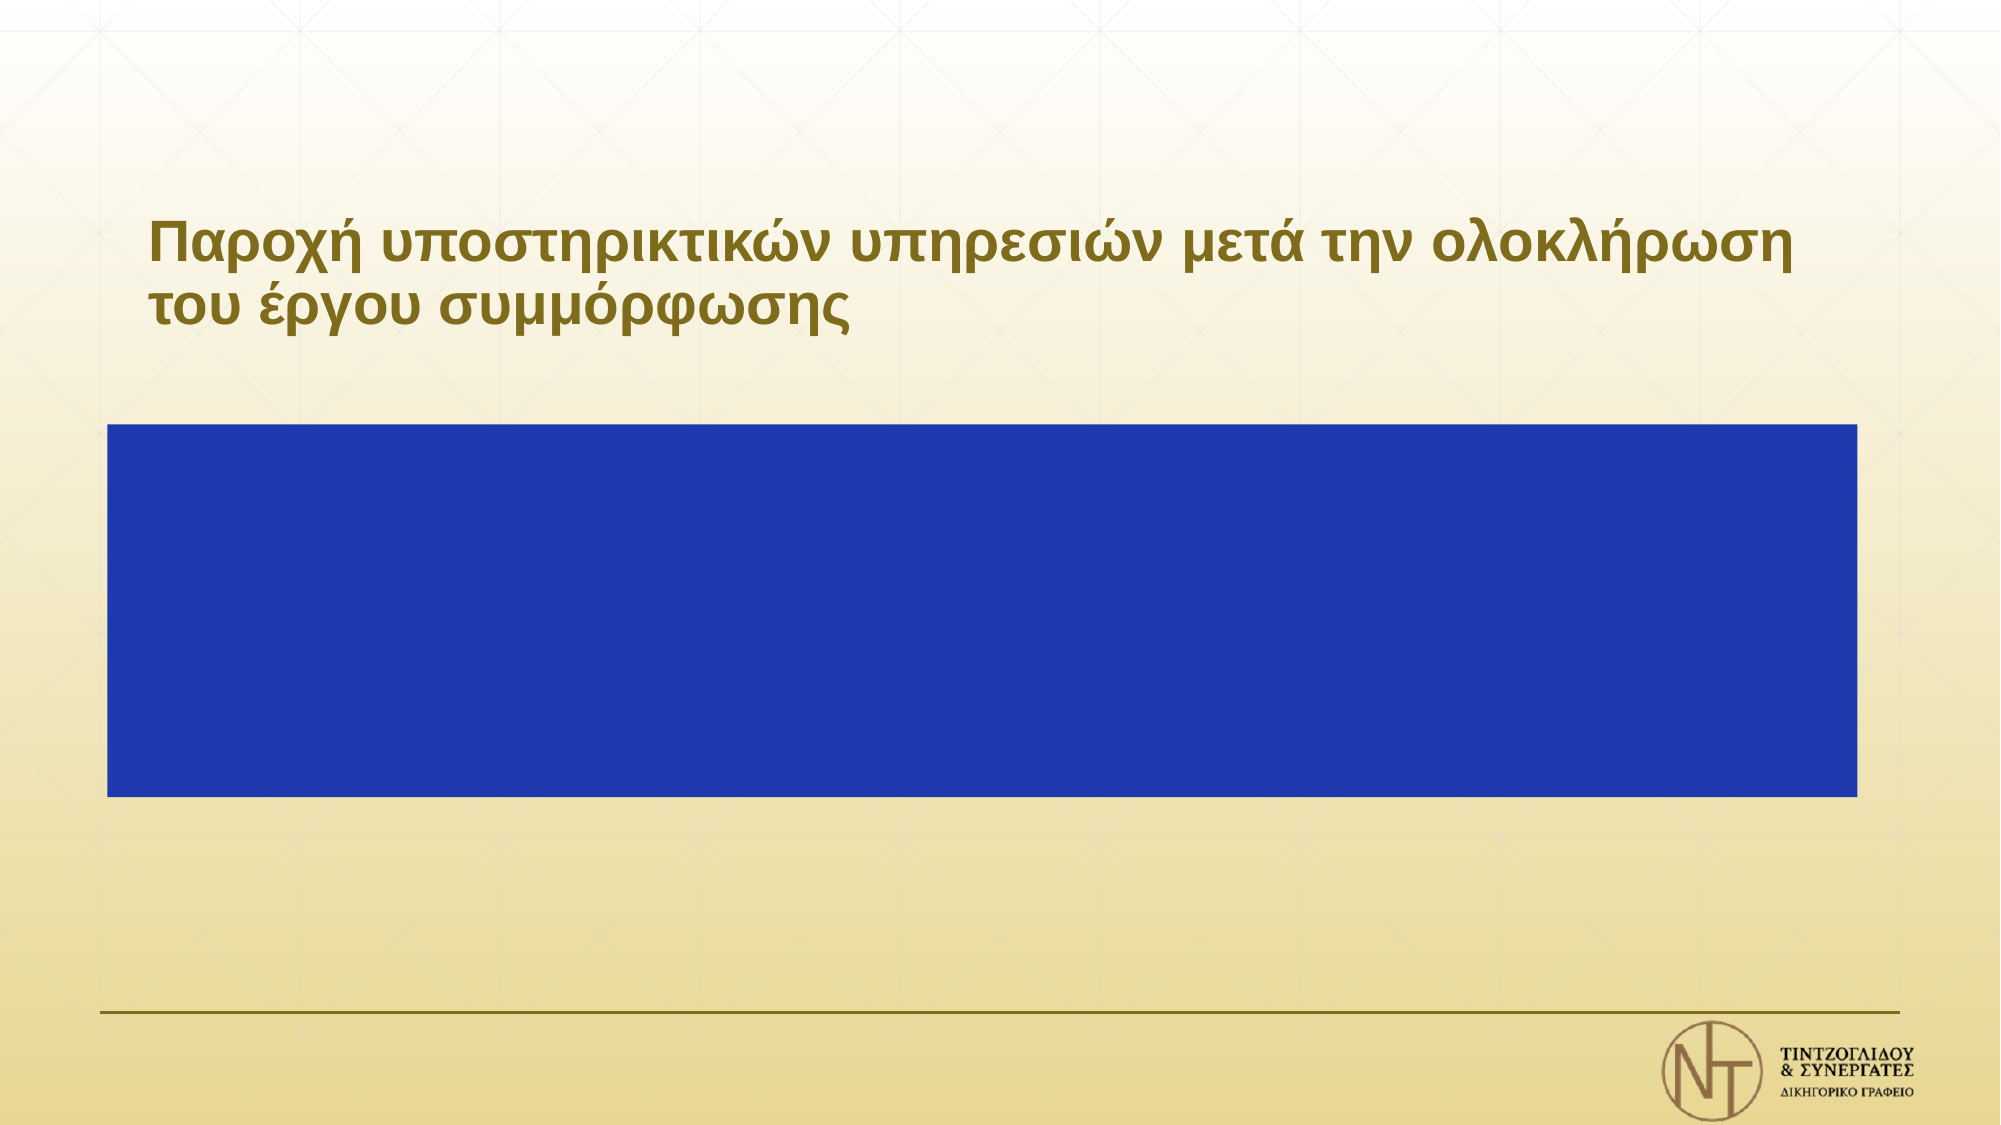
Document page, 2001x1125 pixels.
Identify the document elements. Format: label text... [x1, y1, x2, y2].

picture [1661, 1020, 1914, 1122]
text_box [106, 423, 1858, 798]
text_box Παρακολούθηση των αλλαγών του νομικού πλαισίου  Ενημέρωση της επιχείρησης. Συνδρομή στον DPO. Επικαιροποίηση Πολιτικών και Διαδικασιών. Συμβουλευτική υποστήριξη για τη διαχείριση τυχόν αιτημάτων υποκειμένων των δεδομένων/ περιστατικών παραβίασης του GDPR [111, 440, 1893, 828]
text_box Παροχή υποστηρικτικών υπηρεσιών μετά την ολοκλήρωση του έργου συμμόρφωσης [133, 156, 1832, 345]
